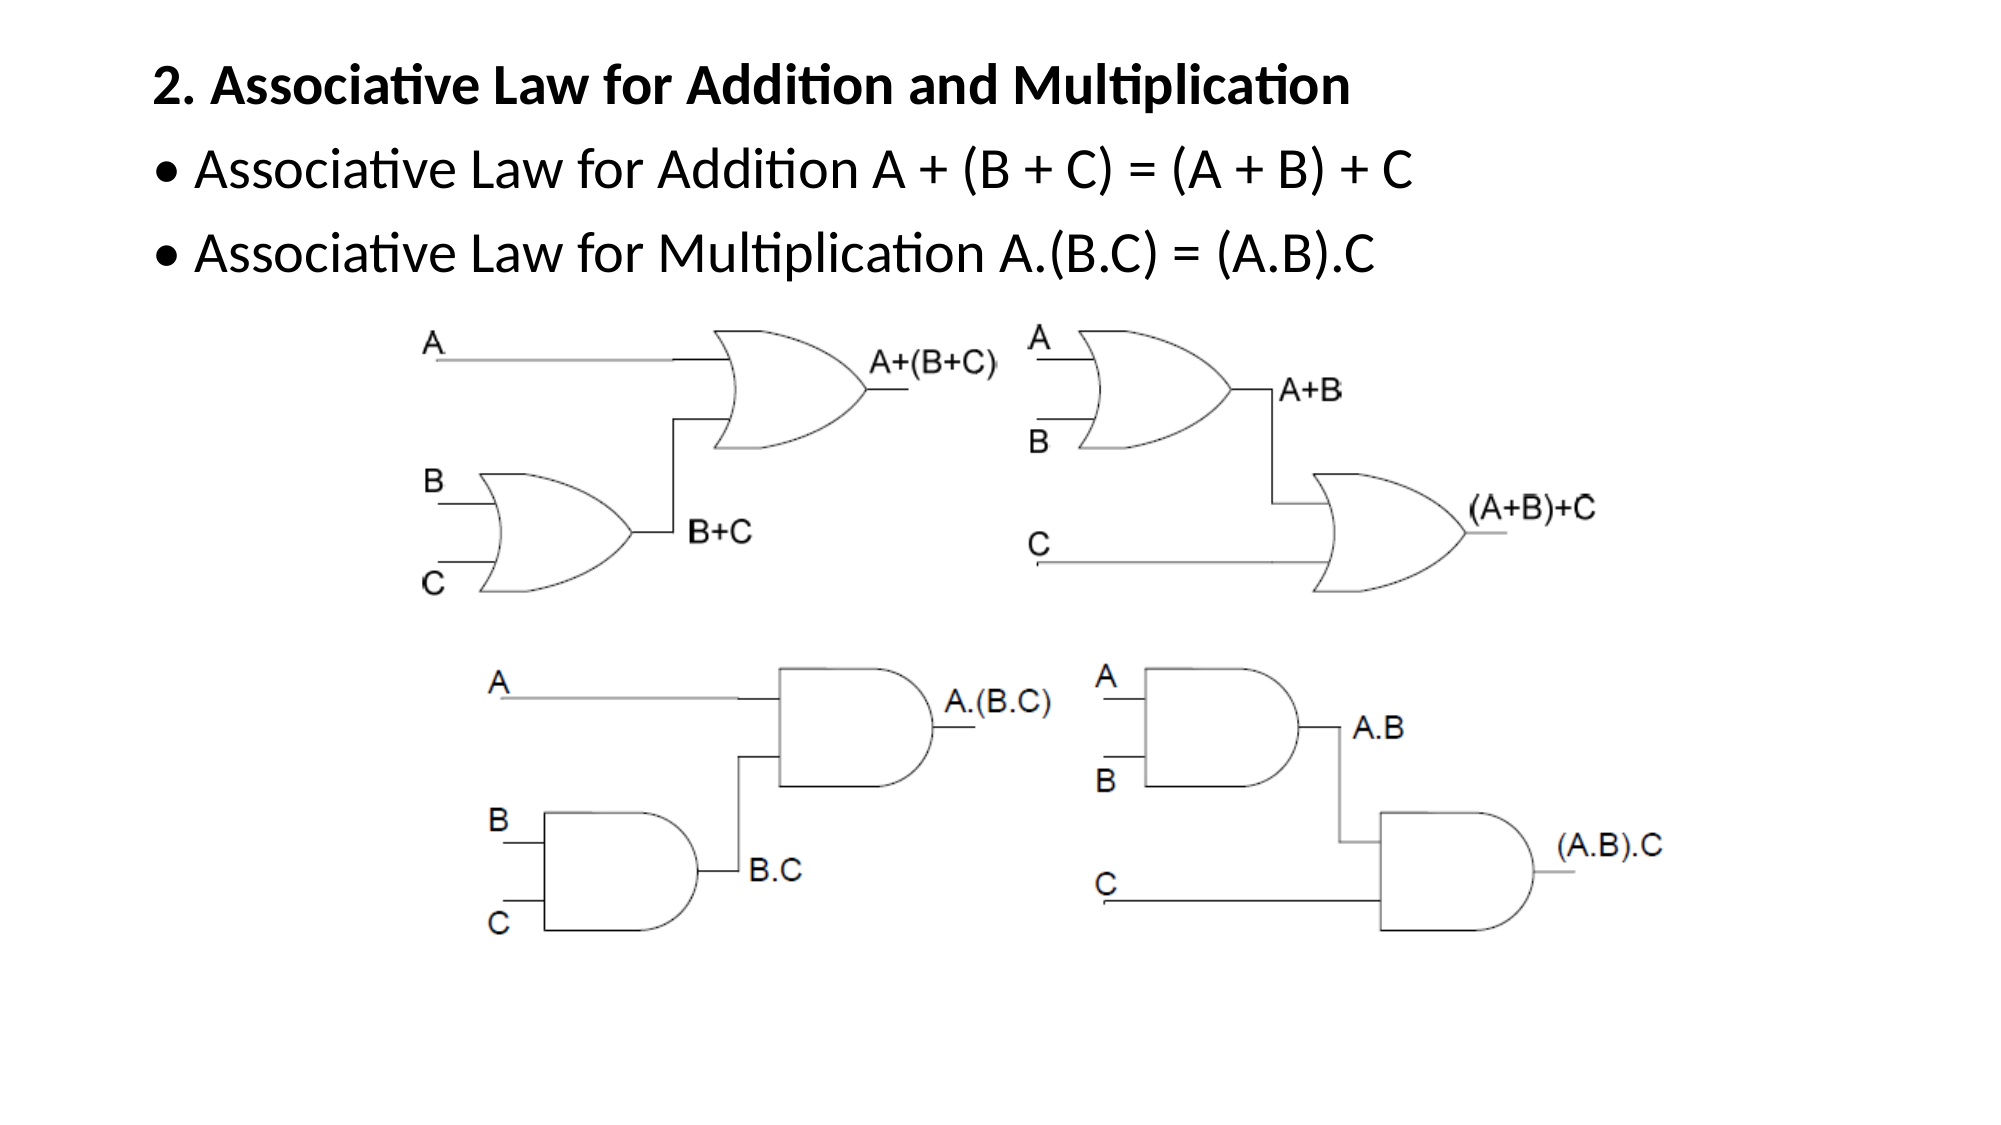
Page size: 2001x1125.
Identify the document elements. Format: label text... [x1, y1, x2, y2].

list 2. Associative Law for Addition and Multiplication • Associative Law for Addition A + (B + C) = (A + B) + C • Associative Law for Multiplication A.(B.C) = (A.B).C [137, 47, 1863, 1014]
picture [385, 293, 1676, 966]
